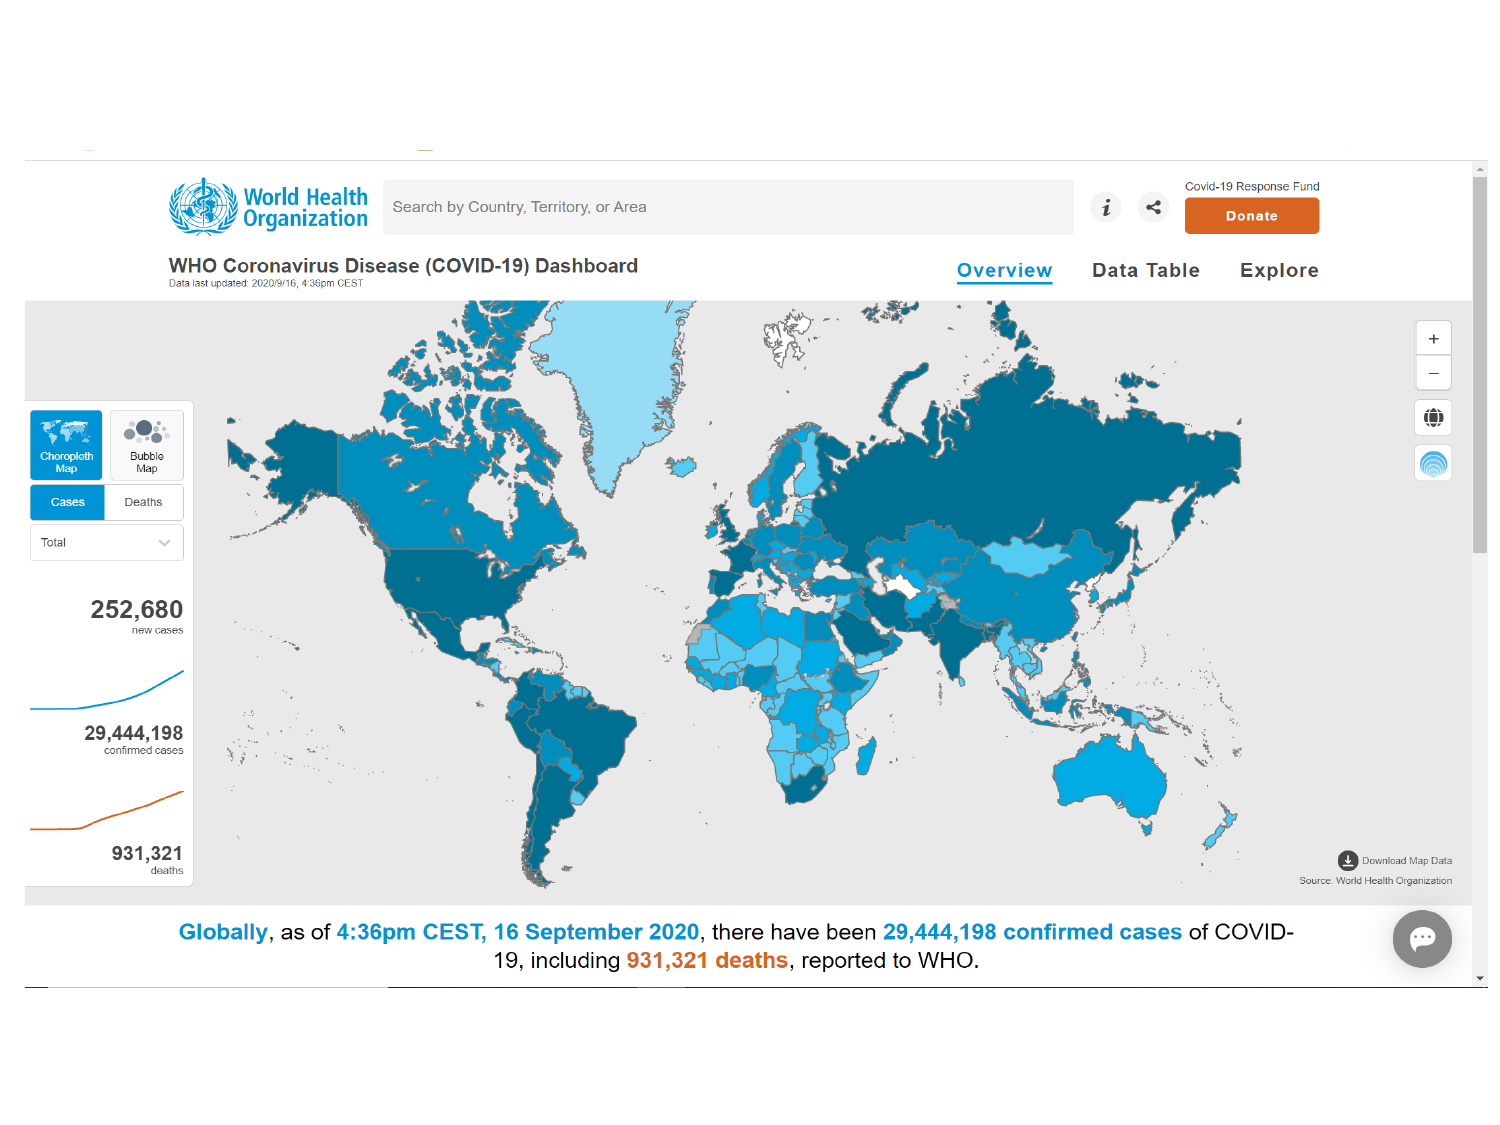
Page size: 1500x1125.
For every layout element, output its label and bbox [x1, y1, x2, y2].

picture [24, 149, 1494, 988]
